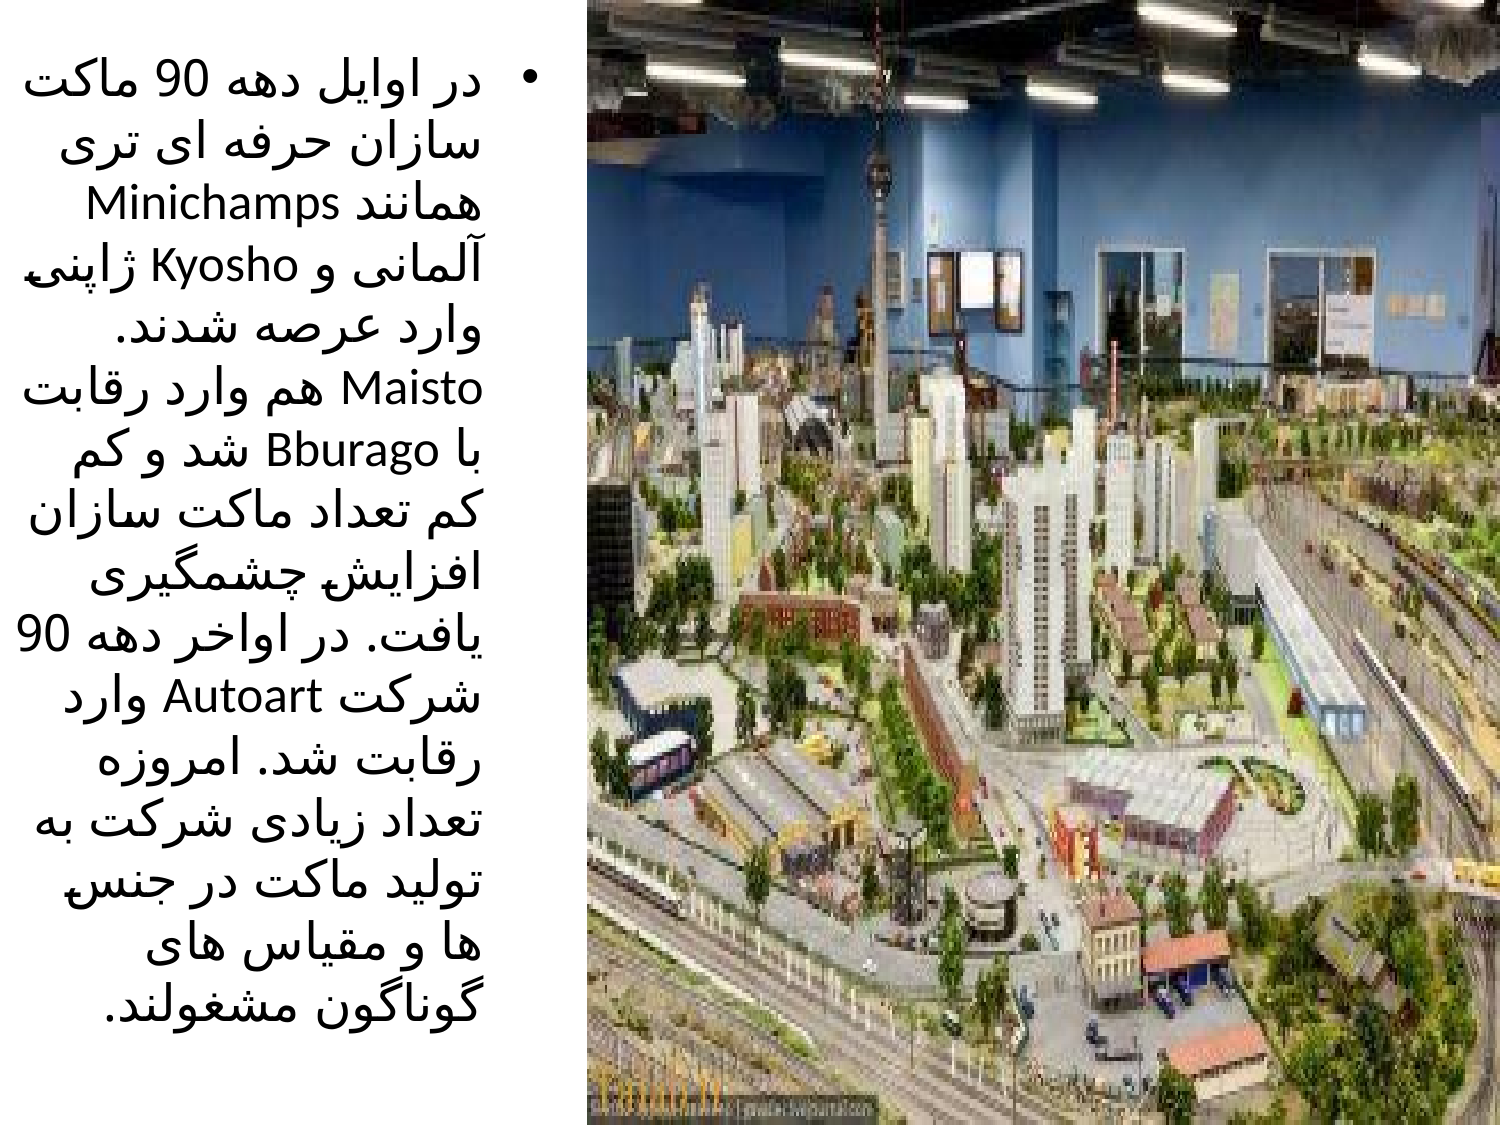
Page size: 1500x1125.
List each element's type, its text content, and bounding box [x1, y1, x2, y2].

list در اوایل دهه 90 ماکت سازان حرفه ای تری همانند Minichamps آلمانی و Kyosho ژاپنی وارد عرصه شدند. Maisto هم وارد رقابت با Bburago شد و کم کم تعداد ماکت سازان افزایش چشمگیری یافت. در اواخر دهه 90 شرکت Autoart وارد رقابت شد. امروزه تعداد زیادی شرکت به تولید ماکت در جنس ها و مقیاس های گوناگون مشغولند. [0, 37, 550, 1125]
picture [587, 0, 1500, 1125]
